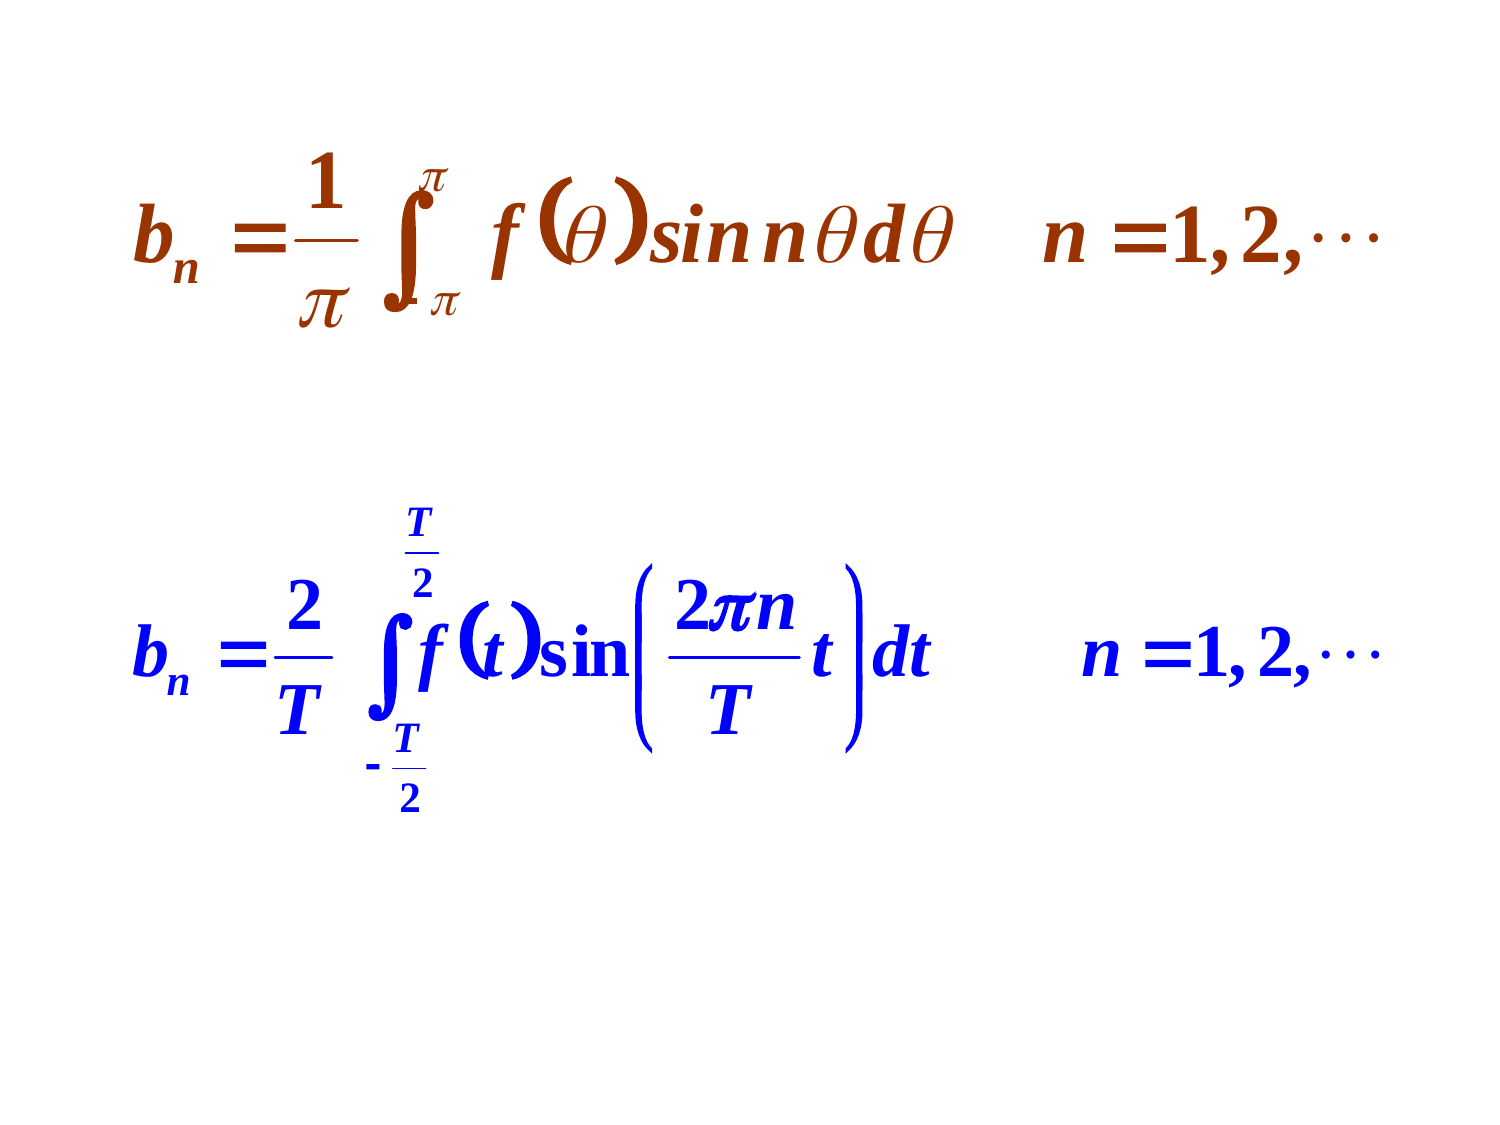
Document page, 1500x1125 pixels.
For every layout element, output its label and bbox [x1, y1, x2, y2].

text_box [122, 122, 1390, 343]
text_box [122, 489, 1395, 821]
